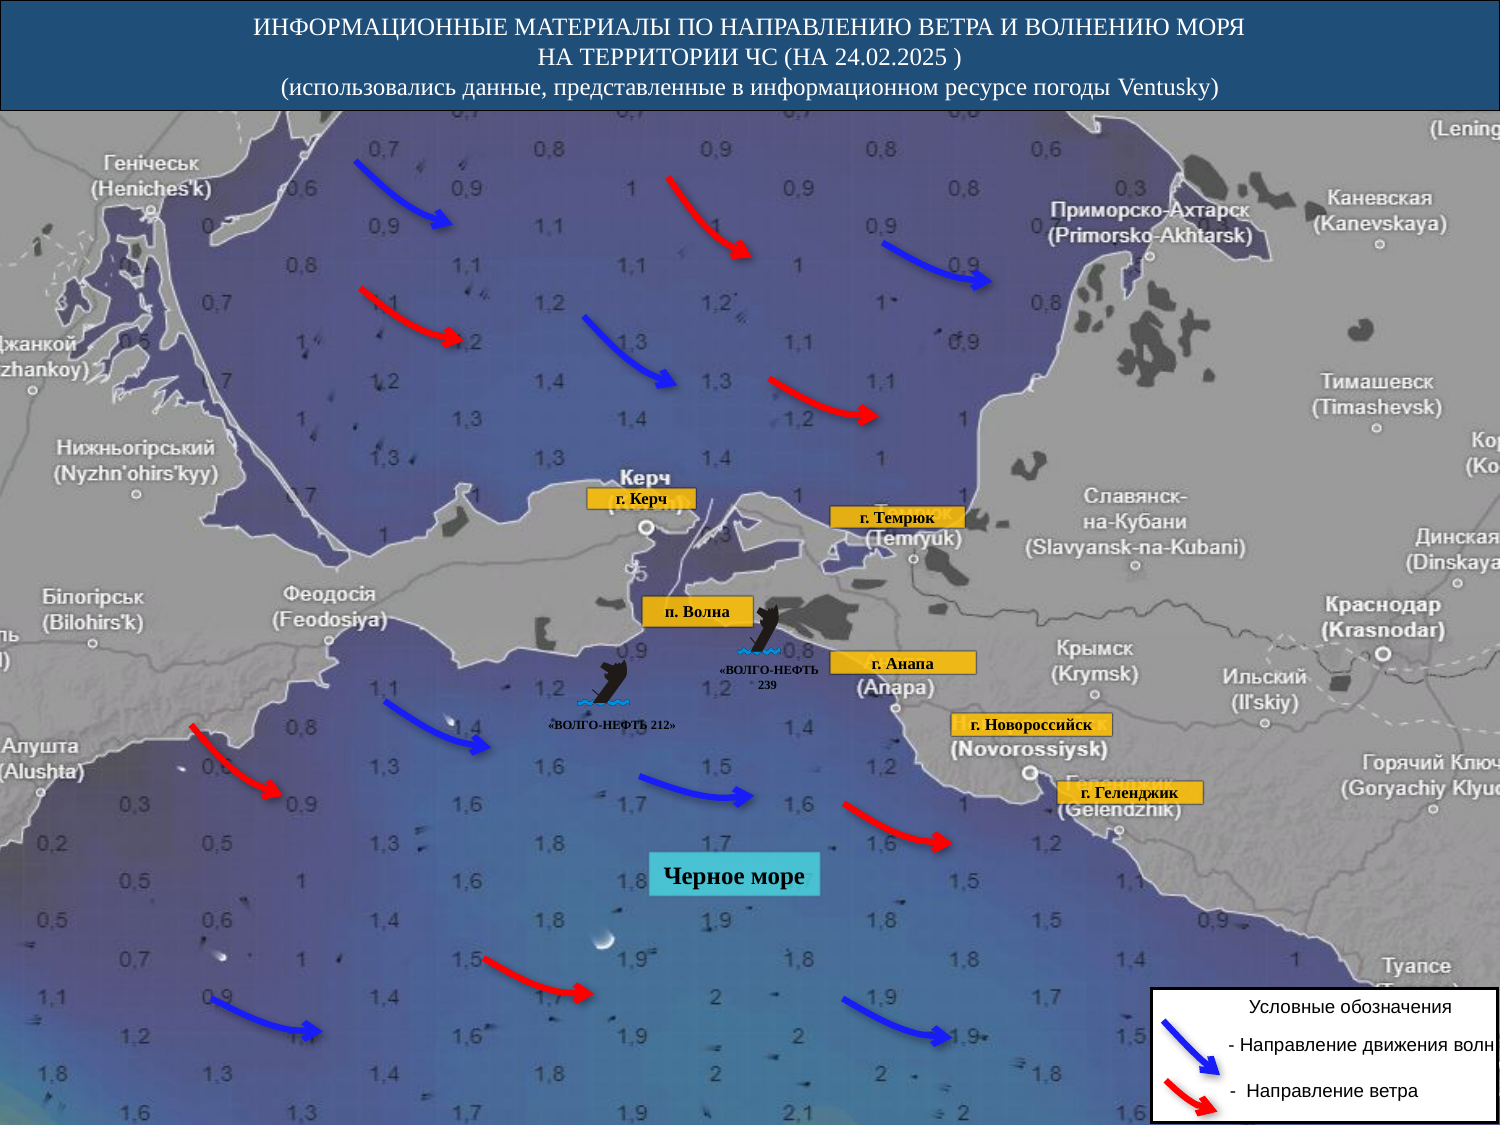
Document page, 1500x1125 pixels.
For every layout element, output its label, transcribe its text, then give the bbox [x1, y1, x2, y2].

text_box ИНФОРМАЦИОННЫЕ МАТЕРИАЛЫ ПО НАПРАВЛЕНИЮ ВЕТРА И ВОЛНЕНИЮ МОРЯ НА ТЕРРИТОРИИ ЧС (НА 24.02.2025 ) (использовались данные, представленные в информационном ресурсе погоды Ventusky) [0, 0, 1500, 110]
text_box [1151, 984, 1500, 1123]
picture [0, 110, 1500, 1125]
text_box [529, 659, 698, 742]
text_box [693, 604, 845, 698]
